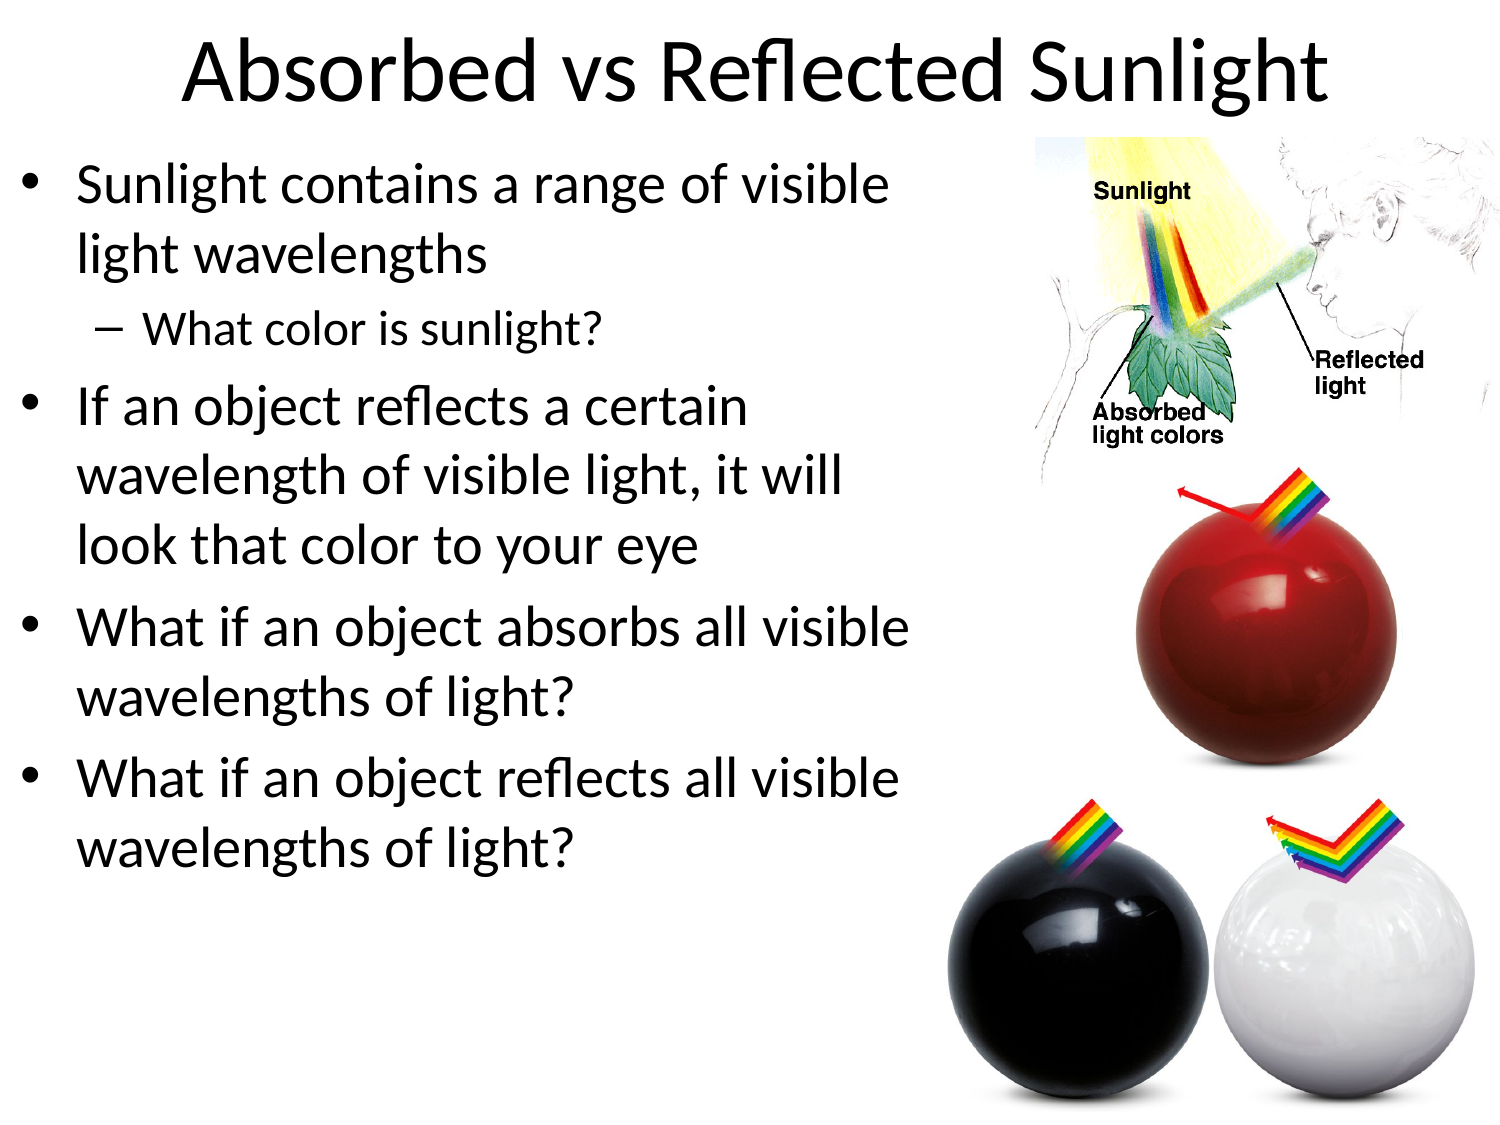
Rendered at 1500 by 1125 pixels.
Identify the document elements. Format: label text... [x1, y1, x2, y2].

list Sunlight contains a range of visible light wavelengths What color is sunlight? If an object reflects a certain wavelength of visible light, it will look that color to your eye What if an object absorbs all visible wavelengths of light? What if an object reflects all visible wavelengths of light? [5, 137, 942, 1061]
picture [941, 137, 1500, 1120]
title Absorbed vs Reflected Sunlight [81, 0, 1432, 143]
